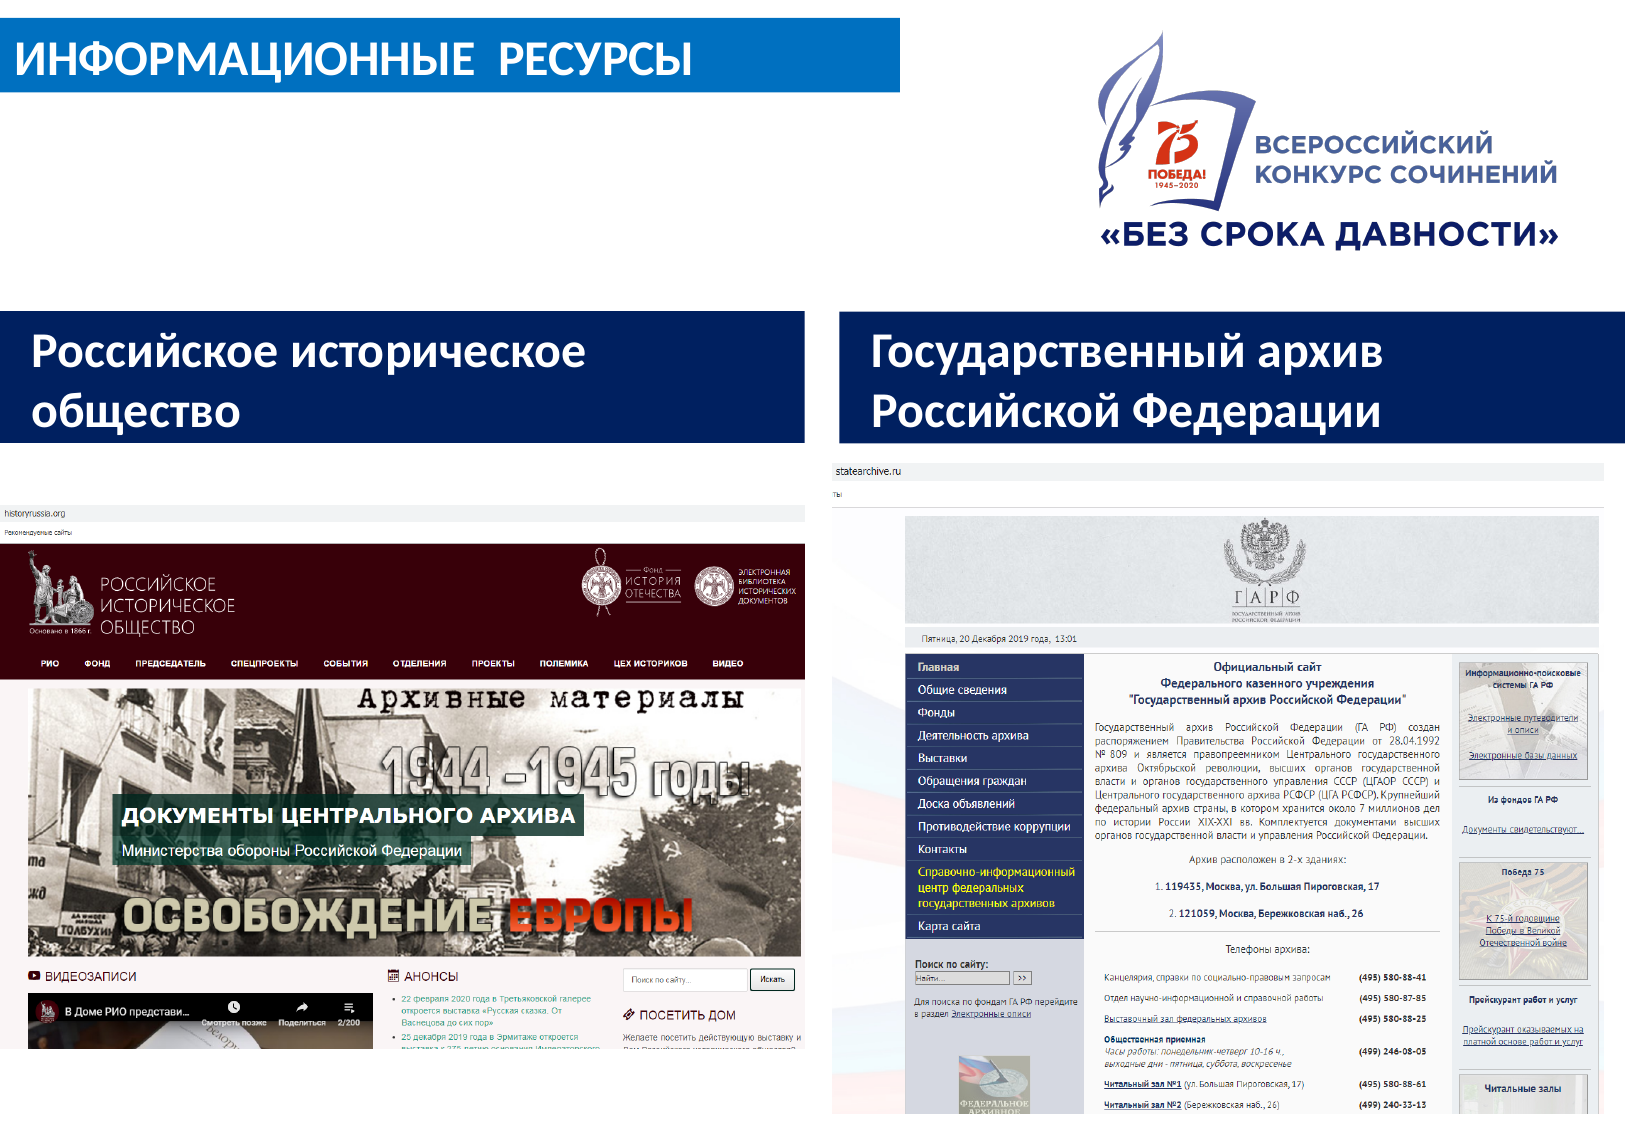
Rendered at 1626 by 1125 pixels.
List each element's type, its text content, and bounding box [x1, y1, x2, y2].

picture [0, 503, 805, 1049]
text_box Российское историческое общество [0, 311, 805, 443]
text_box Государственный архив Российской Федерации [839, 311, 1625, 444]
picture [1052, 8, 1604, 302]
picture [831, 463, 1604, 1114]
text_box ИНФОРМАЦИОННЫЕ РЕСУРСЫ [0, 17, 900, 93]
